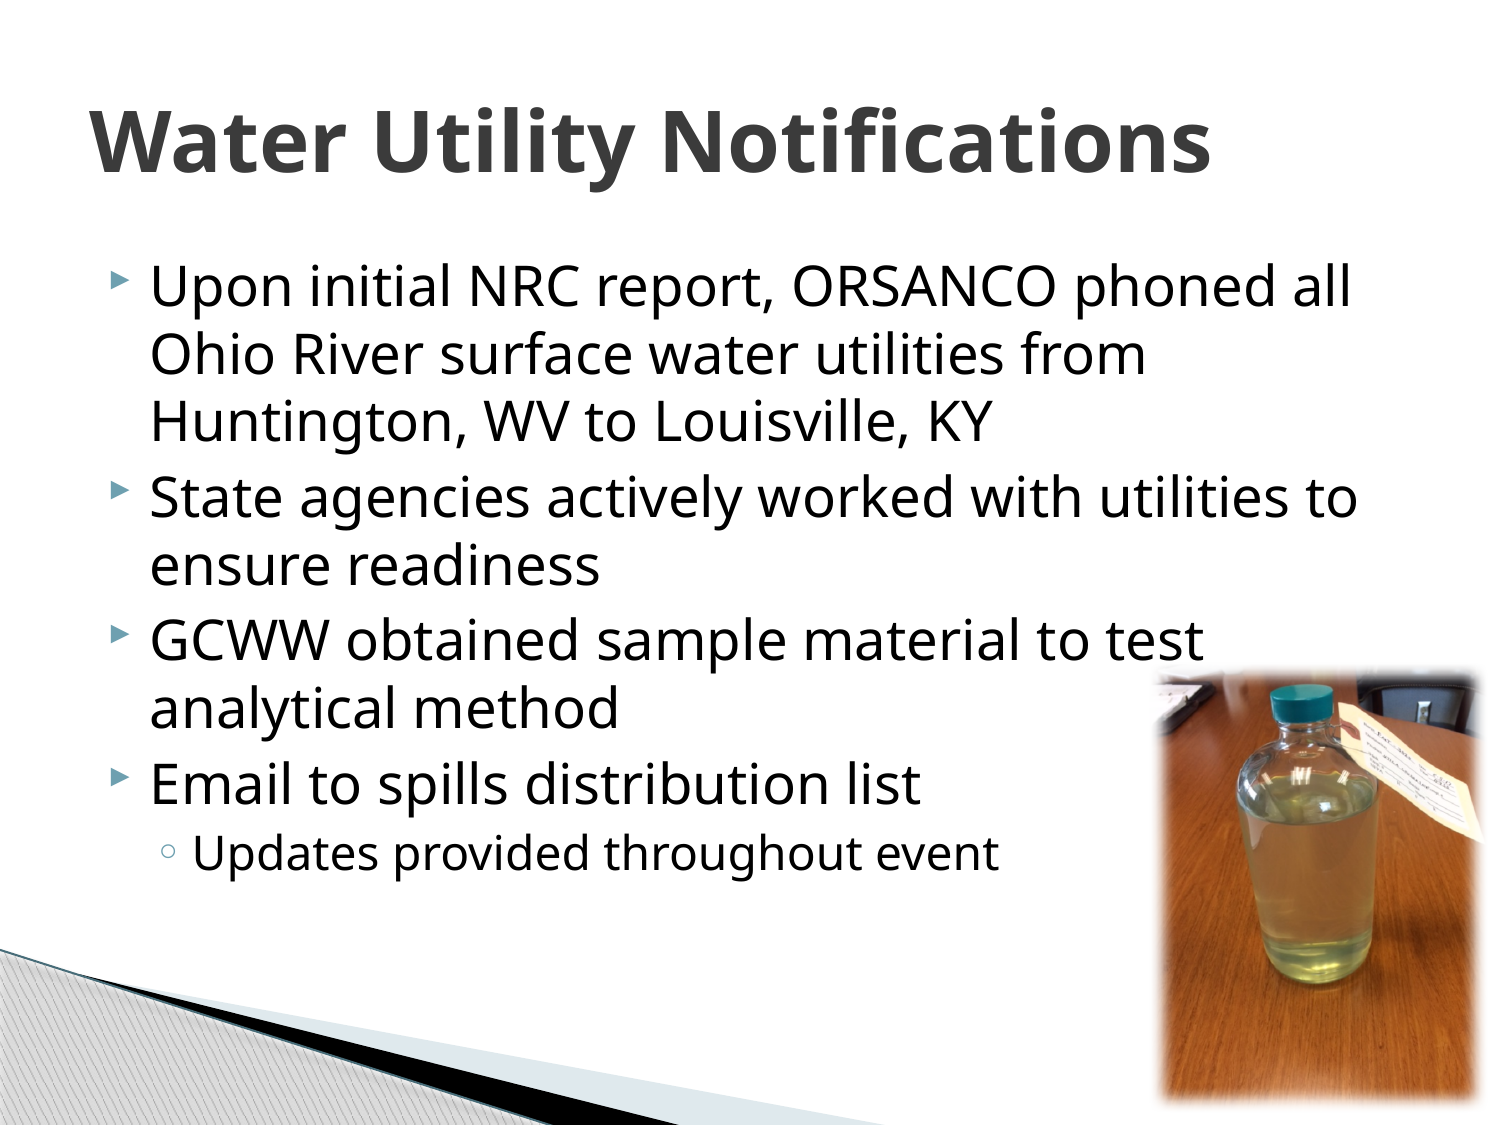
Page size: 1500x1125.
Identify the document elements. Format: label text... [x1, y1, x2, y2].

title Water Utility Notifications [75, 45, 1425, 233]
list Upon initial NRC report, ORSANCO phoned all Ohio River surface water utilities from Huntington, WV to Louisville, KY State agencies actively worked with utilities to ensure readiness GCWW obtained sample material to test analytical method Email to spills distribution list Updates provided throughout event [75, 243, 1425, 986]
picture [1149, 662, 1488, 1113]
